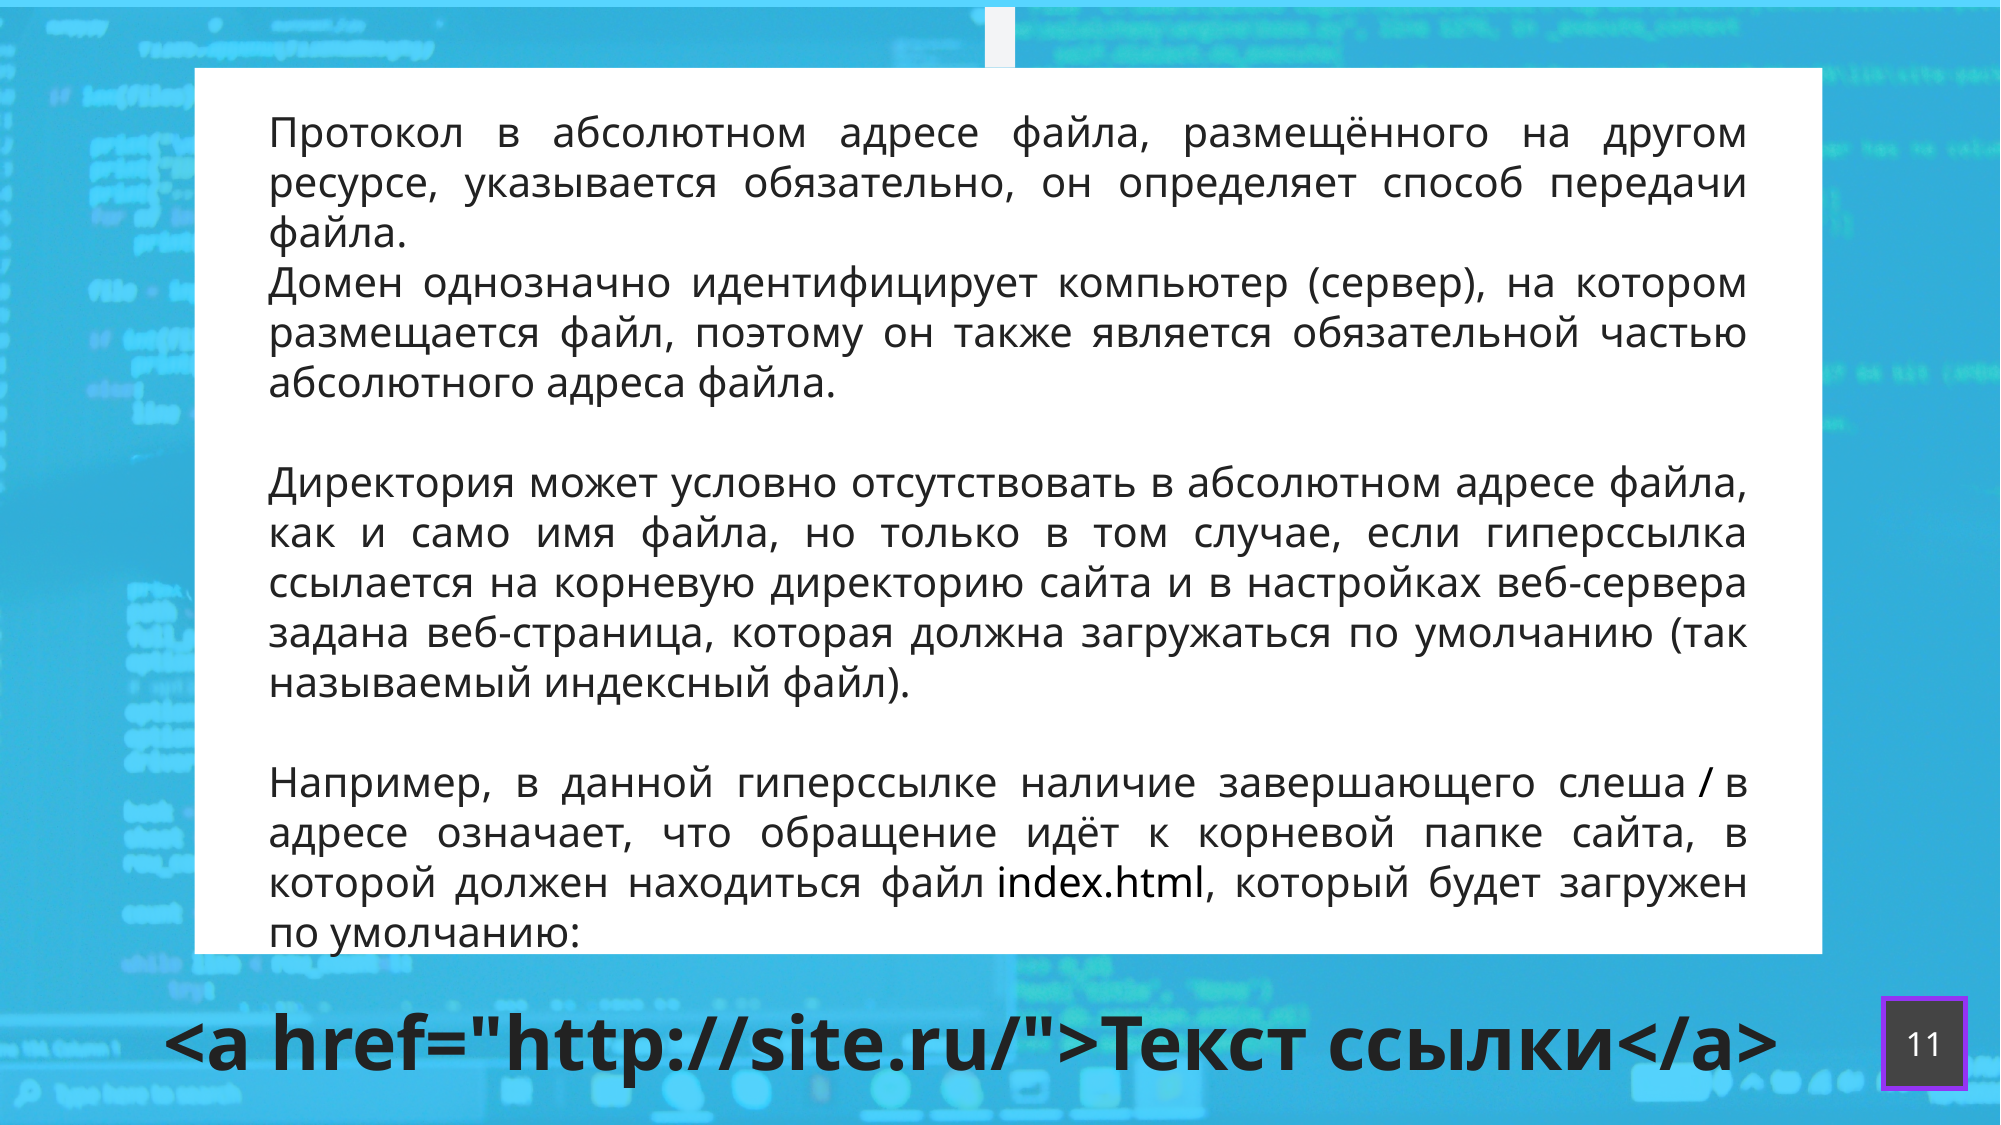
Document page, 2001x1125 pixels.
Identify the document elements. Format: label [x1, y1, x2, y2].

text_box [0, 0, 2000, 7]
picture [0, 7, 2000, 1125]
